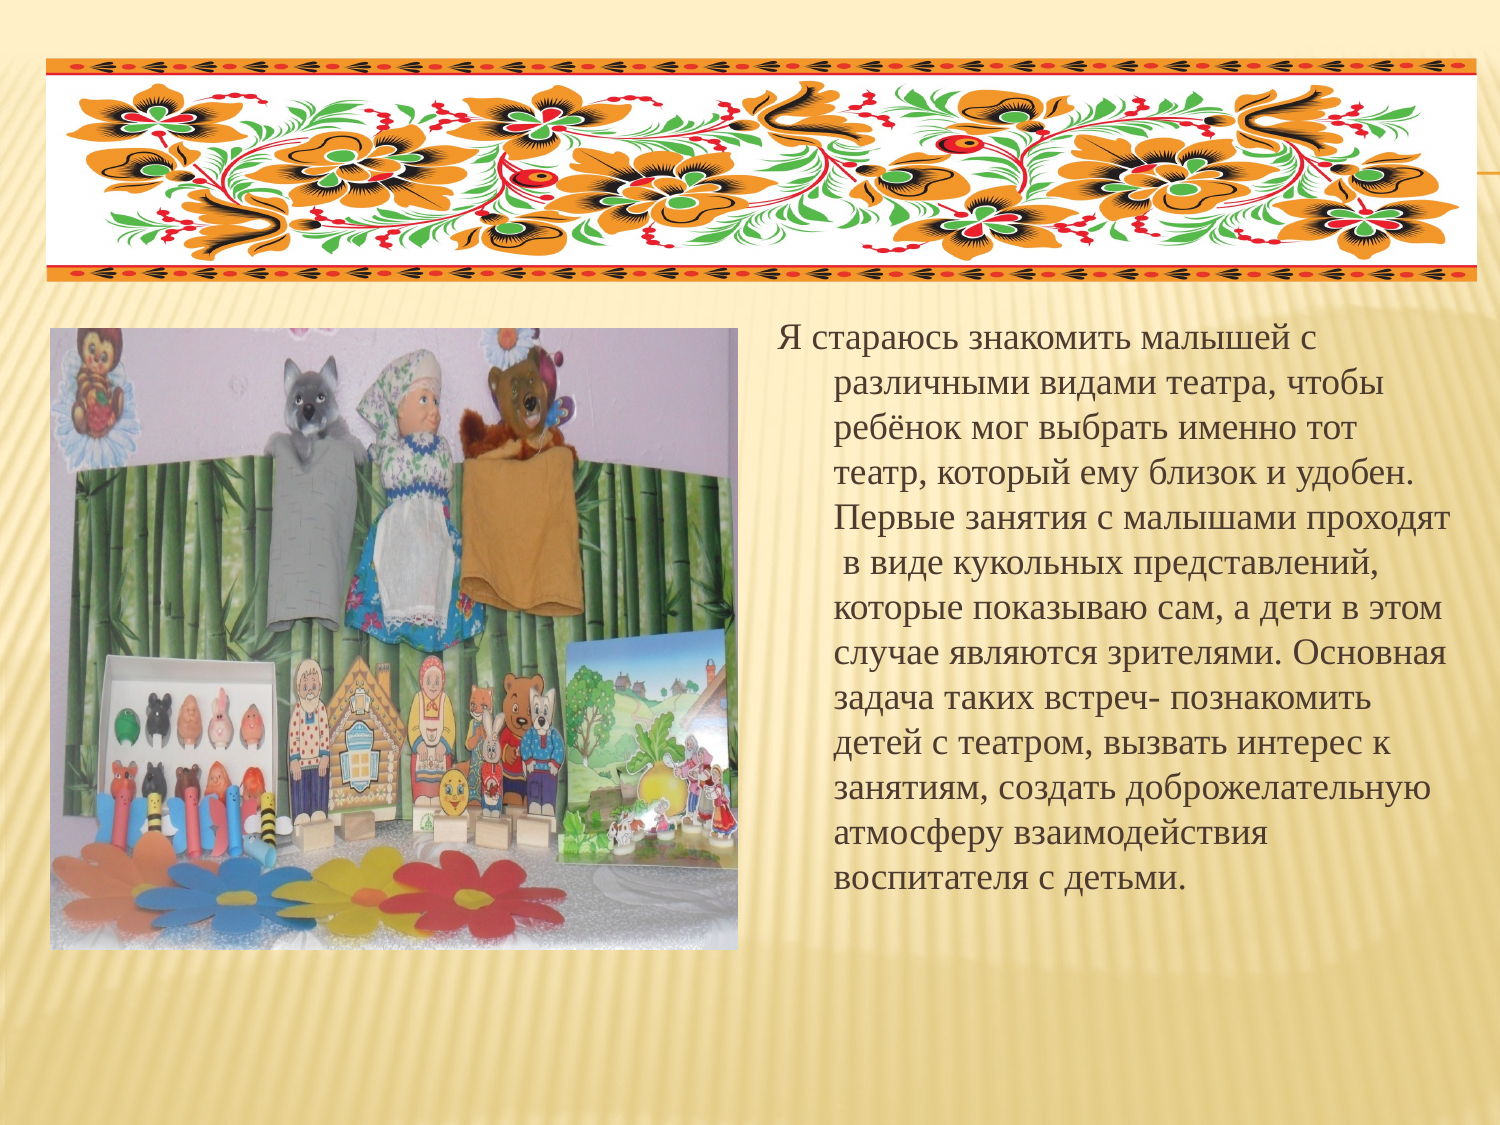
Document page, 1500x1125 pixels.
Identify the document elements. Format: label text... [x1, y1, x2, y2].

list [49, 327, 738, 950]
picture [46, 58, 1477, 282]
list Я стараюсь знакомить малышей с различными видами театра, чтобы ребёнок мог выбрать именно тот театр, который ему близок и удобен. Первые занятия с малышами проходят в виде кукольных представлений, которые показываю сам, а дети в этом случае являются зрителями. Основная задача таких встреч- познакомить детей с театром, вызвать интерес к занятиям, создать доброжелательную атмосферу взаимодействия воспитателя с детьми. [762, 304, 1475, 1038]
